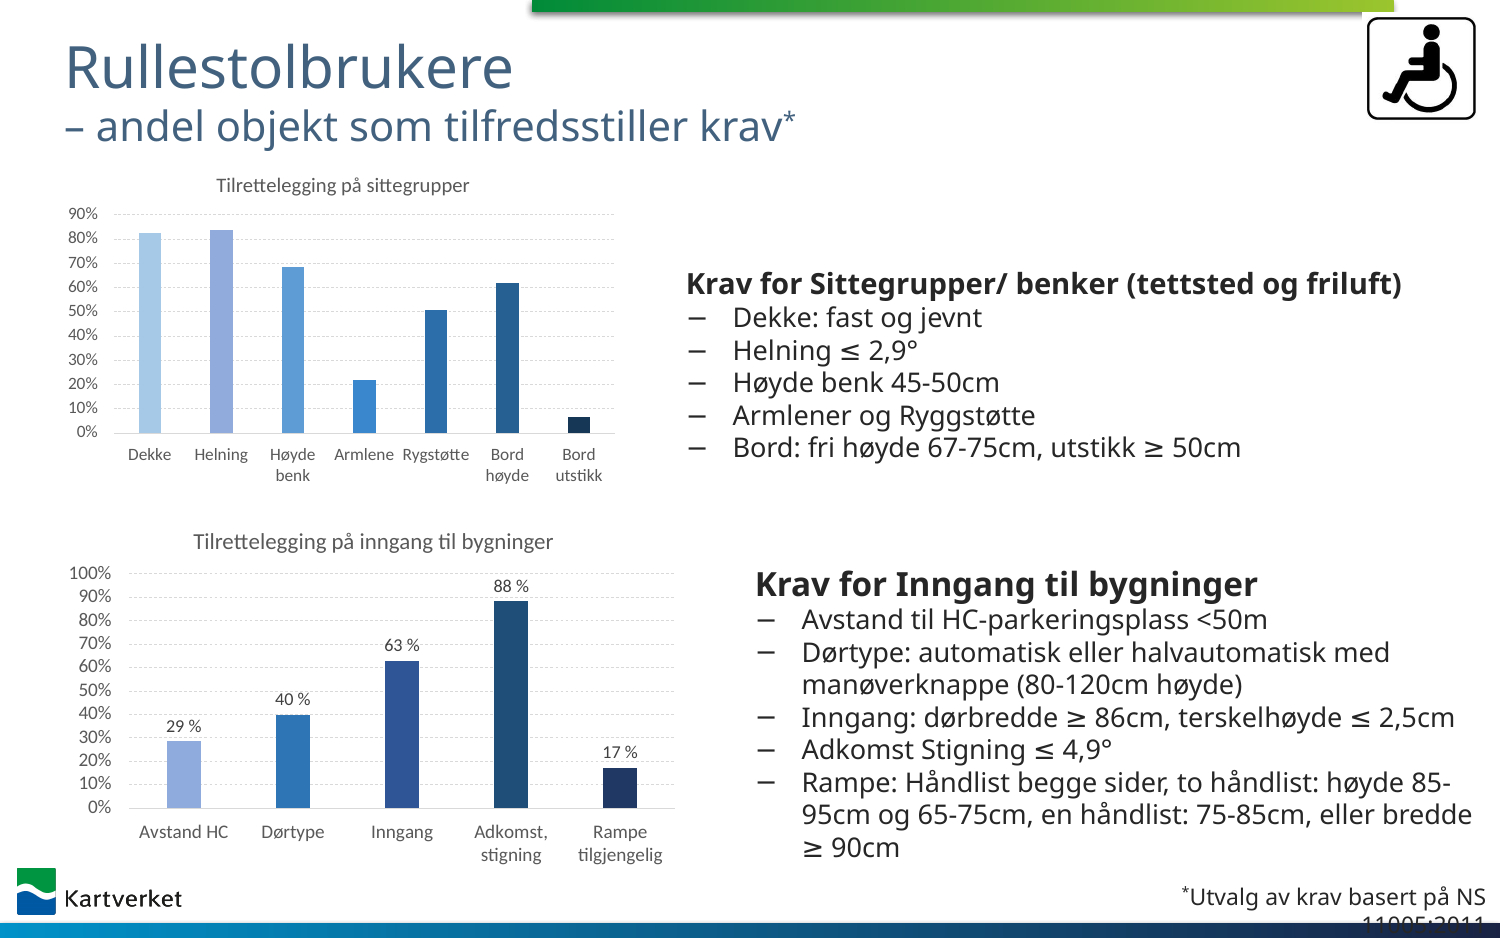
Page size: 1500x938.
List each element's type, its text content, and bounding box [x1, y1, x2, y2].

picture [1362, 12, 1481, 126]
picture [62, 520, 686, 874]
text_box Krav for Sittegrupper/ benker (tettsted og friluft) Dekke: fast og jevnt Helning ≤ 2,9° Høyde benk 45-50cm Armlener og Ryggstøtte Bord: fri høyde 67-75cm, utstikk ≥ 50cm [670, 258, 1418, 471]
text_box *Utvalg av krav basert på NS 11005:2011 [1068, 873, 1500, 938]
picture [62, 166, 625, 492]
text_box Krav for Inngang til bygninger Avstand til HC-parkeringsplass <50m Dørtype: automatisk eller halvautomatisk med manøverknappe (80-120cm høyde) Inngang: dørbredde ≥ 86cm, terskelhøyde ≤ 2,5cm Adkomst Stigning ≤ 4,9° Rampe: Håndlist begge sider, to håndlist: høyde 85-95cm og 65-75cm, en håndlist: 75-85cm, eller bredde ≥ 90cm [740, 555, 1491, 870]
text_box Rullestolbrukere – andel objekt som tilfredsstiller krav* [49, 25, 1431, 158]
